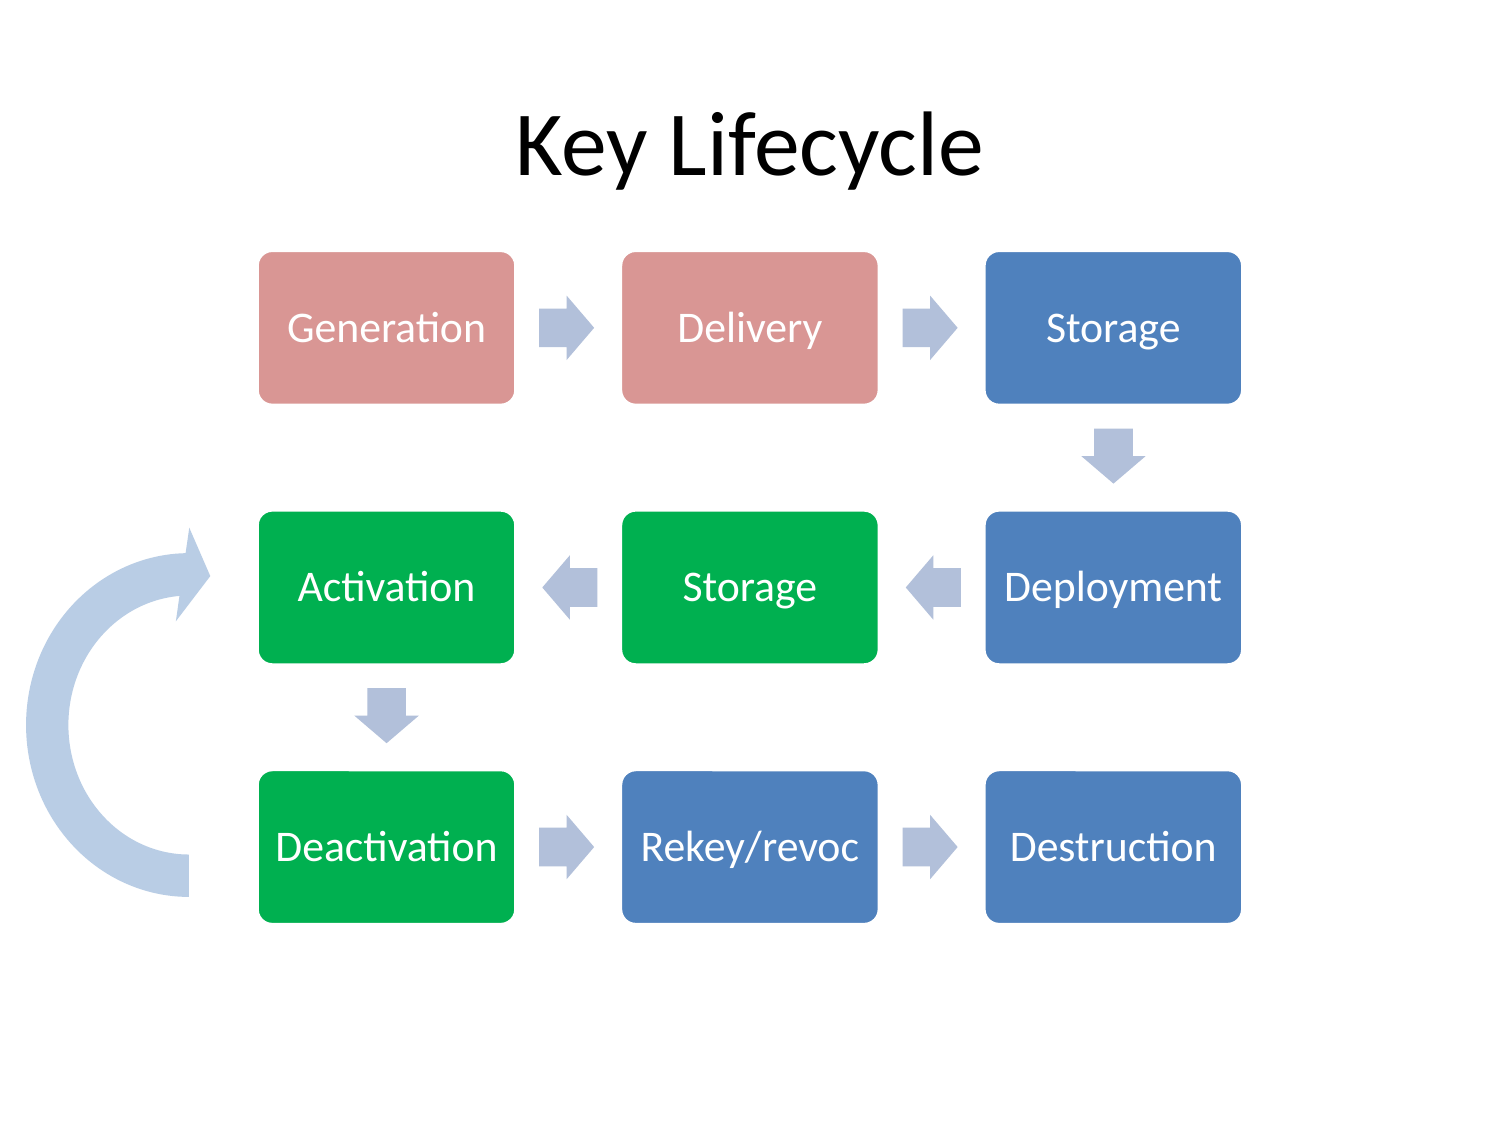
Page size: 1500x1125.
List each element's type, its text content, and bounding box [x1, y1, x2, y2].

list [112, 249, 1388, 926]
text_box [26, 576, 107, 874]
title Key Lifecycle [75, 45, 1425, 233]
